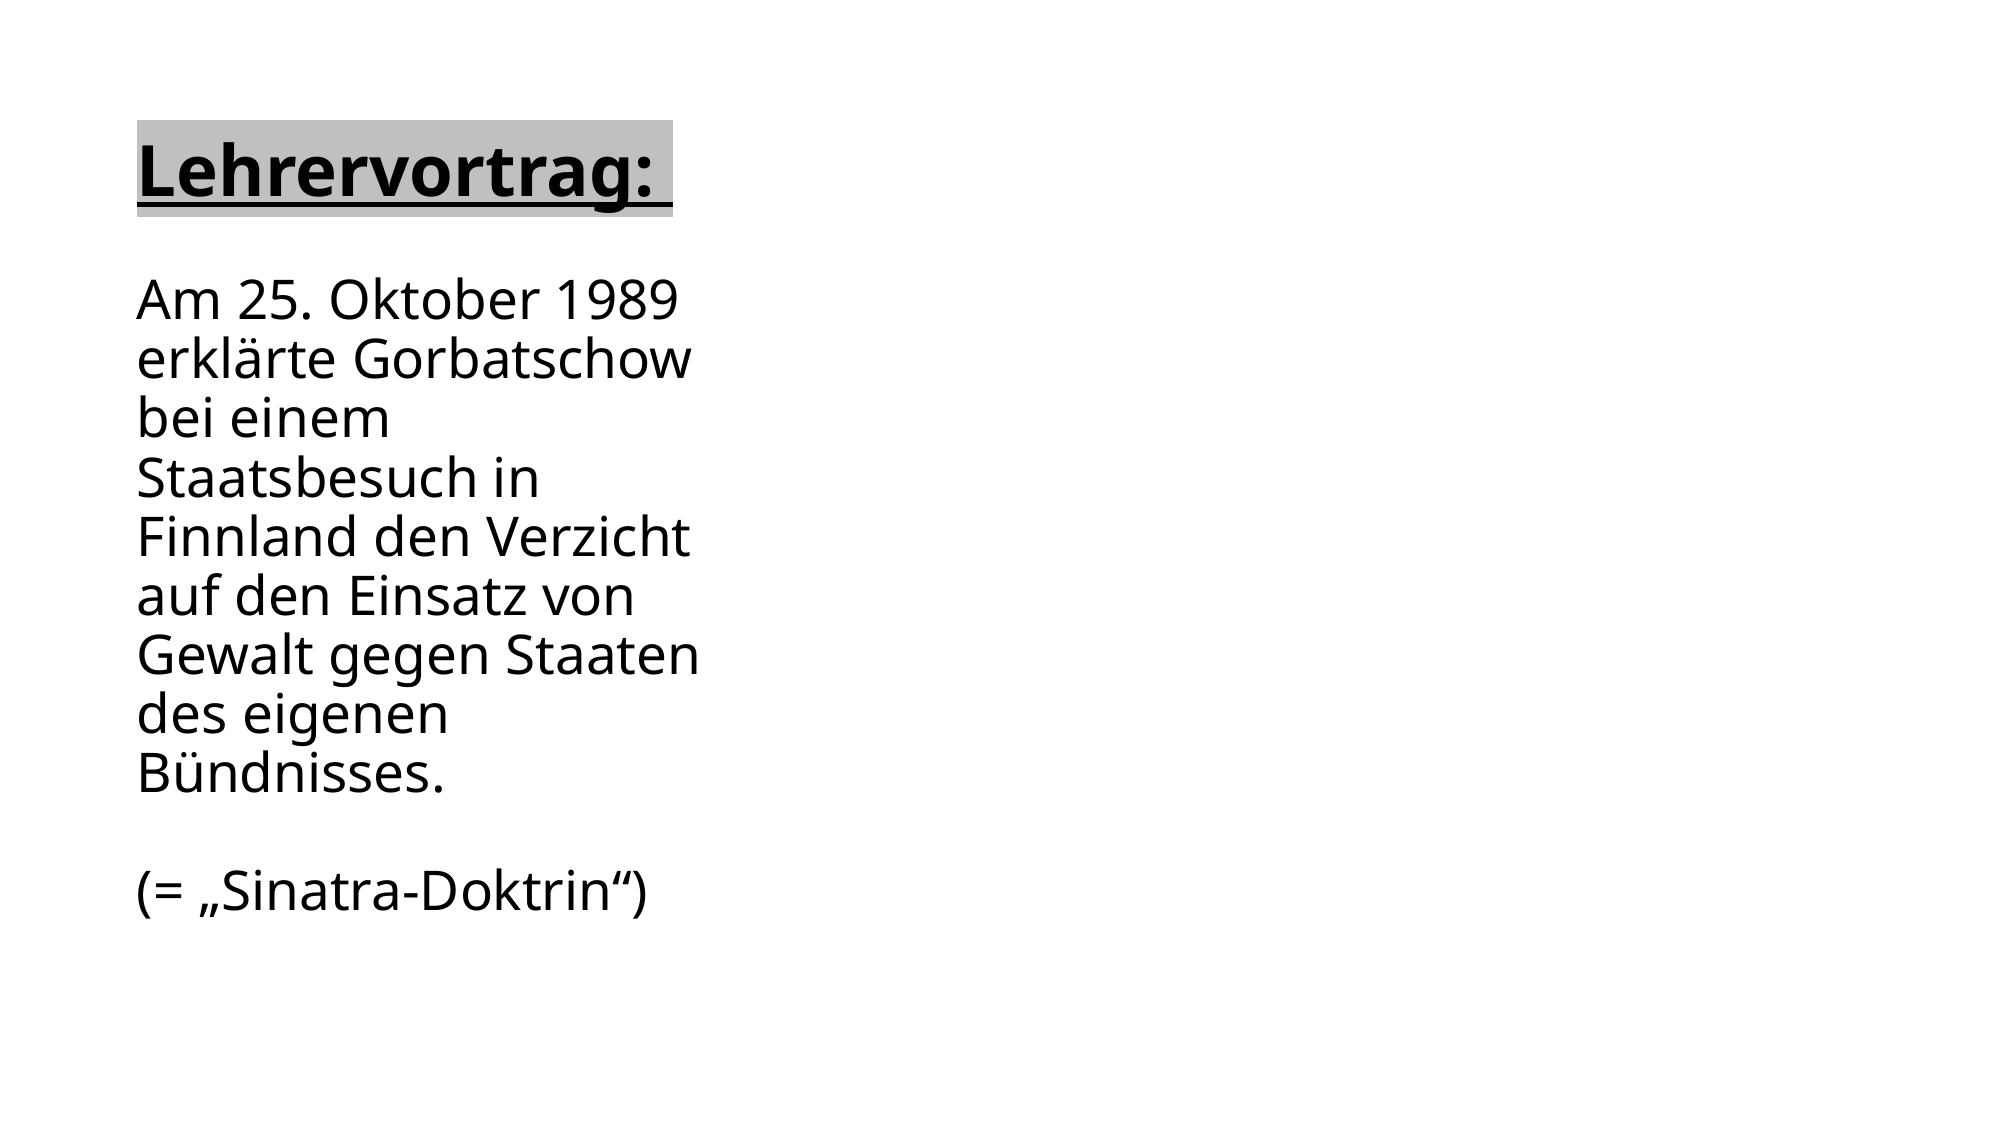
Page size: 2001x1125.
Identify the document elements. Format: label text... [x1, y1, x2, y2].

title Lehrervortrag: Am 25. Oktober 1989 erklärte Gorbatschow bei einem Staatsbesuch in Finnland den Verzicht auf den Einsatz von Gewalt gegen Staaten des eigenen Bündnisses. (= „Sinatra-Doktrin“) [121, 121, 725, 936]
